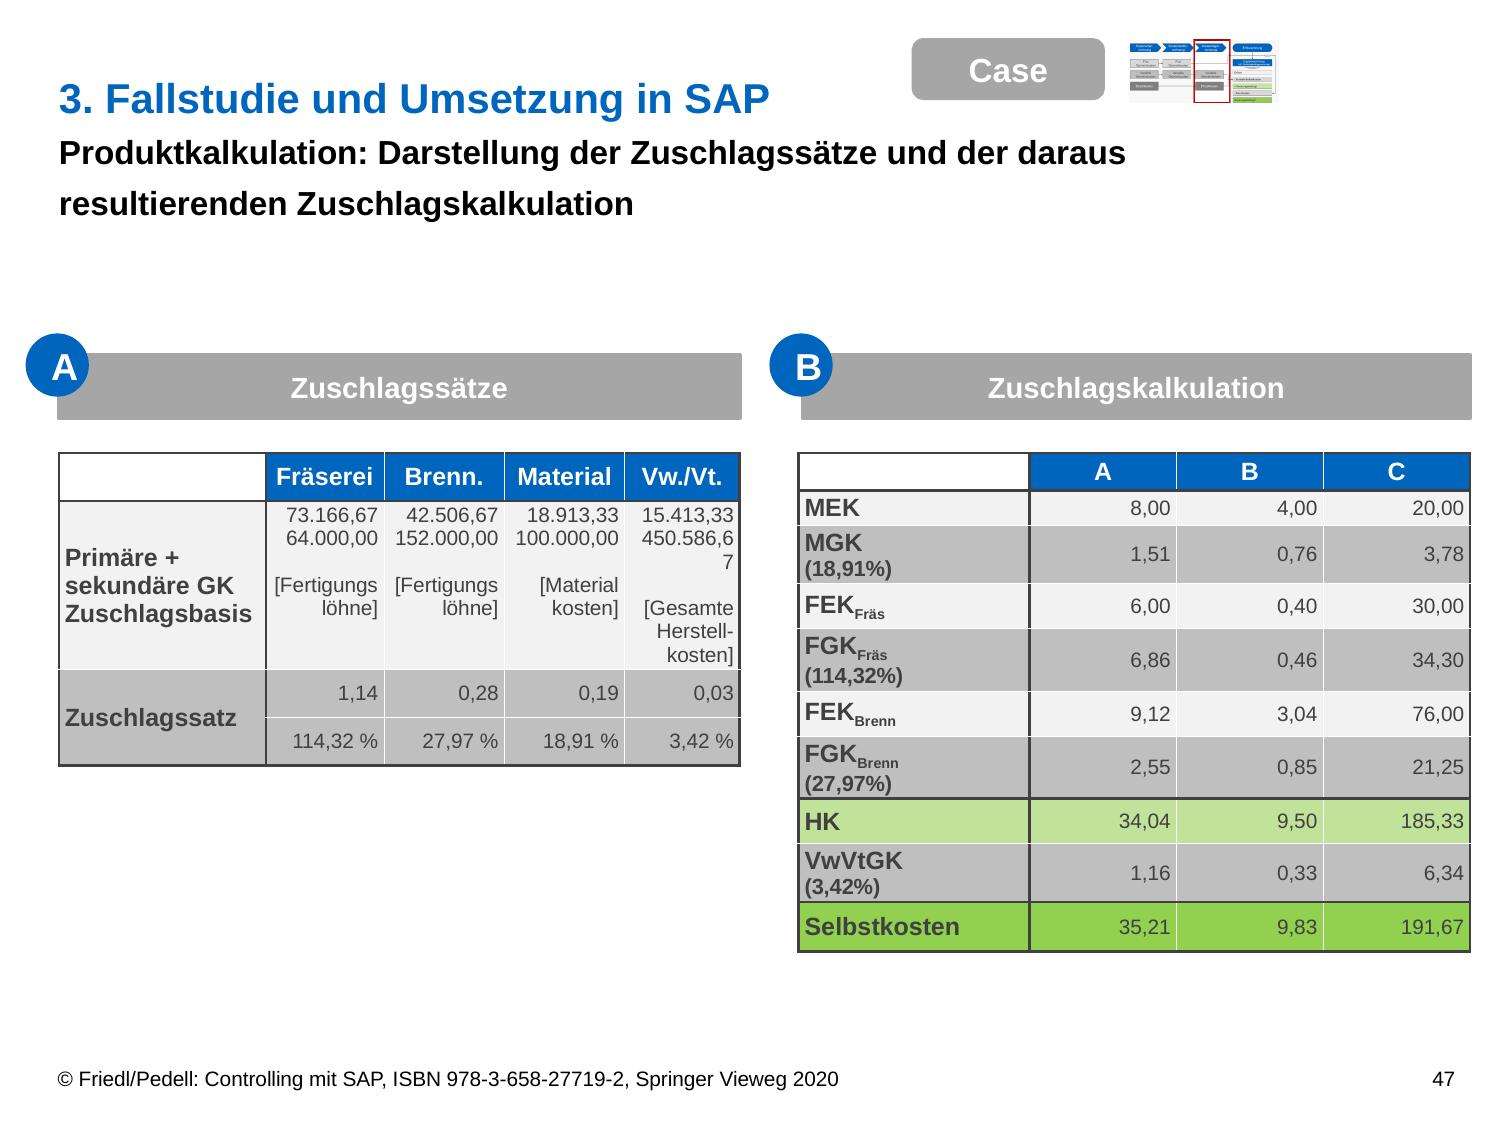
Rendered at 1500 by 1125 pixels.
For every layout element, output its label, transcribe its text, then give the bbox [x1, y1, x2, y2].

table_cell 73.166,67 64.000,00 [Fertigungslöhne] [267, 502, 384, 669]
list Produktkalkulation: Darstellung der Zuschlagssätze und der daraus resultierenden Zuschlagskalkulation [58, 121, 1278, 171]
table_cell 1,14 [267, 670, 384, 717]
table_cell 9,50 [1177, 800, 1323, 843]
table_cell 9,83 [1177, 903, 1323, 950]
table_cell 15.413,33 450.586,67 [Gesamte Herstell-kosten] [625, 502, 738, 669]
table_cell 35,21 [1031, 903, 1176, 950]
table_cell MEK [800, 492, 1028, 525]
table_cell Primäre + sekundäre GK Zuschlagsbasis [60, 502, 265, 669]
table_cell 3,78 [1324, 526, 1469, 583]
table_header A [1031, 454, 1176, 489]
footer © Friedl/Pedell: Controlling mit SAP, ISBN 978-3-658-27719-2, Springer Vieweg 2020 [42, 1058, 1235, 1113]
table_cell VwVtGK (3,42%) [800, 844, 1028, 901]
table_cell 18.913,33 100.000,00 [Material kosten] [505, 502, 624, 669]
table_header [60, 454, 265, 500]
table_cell 0,76 [1177, 526, 1323, 583]
table_cell 0,28 [385, 670, 504, 717]
slide_number 47 [1262, 1058, 1470, 1119]
table_cell 6,00 [1031, 584, 1176, 628]
table_cell FGKBrenn (27,97%) [800, 737, 1028, 797]
table_cell 34,30 [1324, 629, 1469, 691]
table_cell 185,33 [1324, 800, 1469, 843]
table_cell 191,67 [1324, 903, 1469, 950]
table_cell 76,00 [1324, 692, 1469, 736]
table_cell 9,12 [1031, 692, 1176, 736]
table_cell 114,32 % [267, 718, 384, 764]
table_header C [1324, 454, 1469, 489]
table_cell 0,33 [1177, 844, 1323, 901]
table_cell Selbstkosten [800, 903, 1028, 950]
table_header Fräserei [267, 454, 384, 500]
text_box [1128, 39, 1280, 104]
table_cell 21,25 [1324, 737, 1469, 797]
table_cell 30,00 [1324, 584, 1469, 628]
table_cell 0,46 [1177, 629, 1323, 691]
table_cell 0,85 [1177, 737, 1323, 797]
table_cell 18,91 % [505, 718, 624, 764]
table_header Material [505, 454, 624, 500]
table_cell 3,04 [1177, 692, 1323, 736]
table_header B [1177, 454, 1323, 489]
table_cell 1,16 [1031, 844, 1176, 901]
table_cell 27,97 % [385, 718, 504, 764]
table_header Brenn. [385, 454, 504, 500]
table_header [800, 454, 1028, 489]
table_cell MGK (18,91%) [800, 526, 1028, 583]
table_cell 20,00 [1324, 492, 1469, 525]
table_header Vw./Vt. [625, 454, 738, 500]
title 3. Fallstudie und Umsetzung in SAP [58, 58, 1278, 119]
table_cell 4,00 [1177, 492, 1323, 525]
table_cell 3,42 % [625, 718, 738, 764]
table_cell 34,04 [1031, 800, 1176, 843]
table_cell 0,40 [1177, 584, 1323, 628]
text_box B [769, 333, 833, 397]
table_cell 0,03 [625, 670, 738, 717]
table_cell 6,34 [1324, 844, 1469, 901]
table_cell FEKBrenn [800, 692, 1028, 736]
table_cell HK [800, 800, 1028, 843]
text_box A [25, 333, 89, 397]
table_cell 1,51 [1031, 526, 1176, 583]
table_cell Zuschlagssatz [60, 670, 265, 764]
table_cell FEKFräs [800, 584, 1028, 628]
table_cell 2,55 [1031, 737, 1176, 797]
table_cell FGKFräs (114,32%) [800, 629, 1028, 691]
text_box Zuschlagssätze [57, 353, 742, 420]
table_cell 8,00 [1031, 492, 1176, 525]
text_box Case [911, 38, 1105, 101]
table_cell 6,86 [1031, 629, 1176, 691]
table_cell 0,19 [505, 670, 624, 717]
table_cell 42.506,67 152.000,00 [Fertigungs löhne] [385, 502, 504, 669]
text_box Zuschlagskalkulation [801, 353, 1472, 420]
